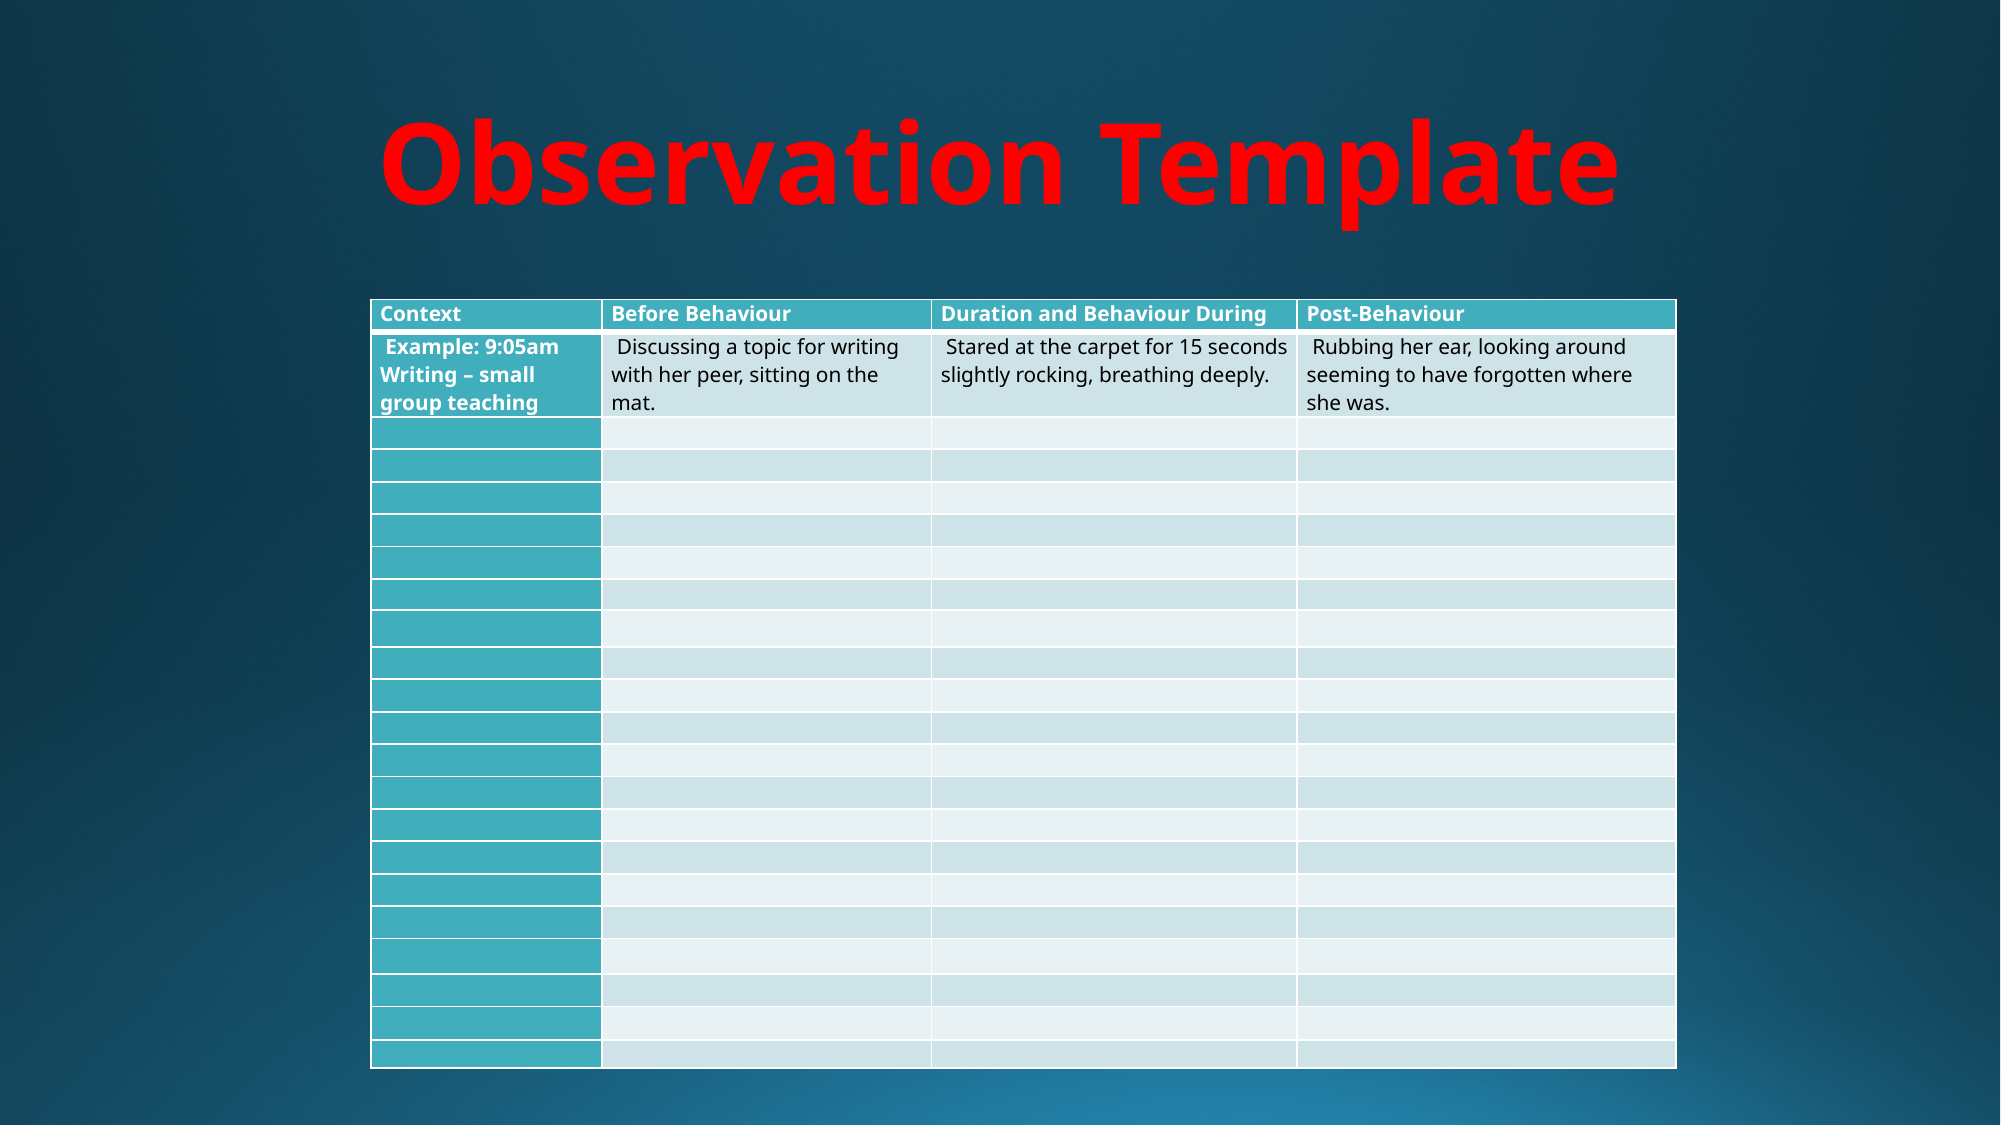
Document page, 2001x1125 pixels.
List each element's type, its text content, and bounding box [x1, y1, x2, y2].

table_cell [603, 648, 931, 678]
table_header Context [372, 300, 601, 329]
table_cell [932, 842, 1296, 873]
table_cell [372, 745, 601, 776]
table_cell [372, 939, 601, 973]
table_cell [1298, 939, 1675, 973]
table_cell [372, 680, 601, 711]
table_cell [1298, 450, 1675, 481]
table_cell [932, 648, 1296, 678]
table_header Duration and Behaviour During [932, 300, 1296, 329]
table_cell [932, 907, 1296, 938]
table_cell [372, 547, 601, 578]
table_cell [372, 842, 601, 873]
table_cell [1298, 907, 1675, 938]
table_cell [372, 515, 601, 546]
table_cell Example: 9:05am Writing – small group teaching [372, 335, 601, 416]
table_cell [932, 418, 1296, 448]
table_cell [603, 515, 931, 546]
table_cell [372, 450, 601, 481]
table_cell [932, 975, 1296, 1006]
table_cell [603, 907, 931, 938]
table_cell [932, 777, 1296, 808]
table_cell [603, 611, 931, 646]
table_cell [603, 450, 931, 481]
table_cell [603, 777, 931, 808]
table_cell [603, 1041, 931, 1067]
table_cell [372, 1041, 601, 1067]
table_cell [932, 515, 1296, 546]
table_cell [603, 1007, 931, 1039]
table_cell [1298, 842, 1675, 873]
table_cell [932, 875, 1296, 905]
table_cell [603, 713, 931, 743]
table_cell [1298, 1007, 1675, 1039]
table_cell [372, 975, 601, 1006]
picture [0, 0, 2001, 1125]
table_cell [603, 842, 931, 873]
table_cell [372, 713, 601, 743]
table_cell [1298, 1041, 1675, 1067]
table_cell Discussing a topic for writing with her peer, sitting on the mat. [603, 335, 931, 416]
table_cell [603, 680, 931, 711]
table_cell [603, 547, 931, 578]
table_cell [932, 483, 1296, 513]
table_cell [1298, 777, 1675, 808]
table_cell [932, 745, 1296, 776]
table_cell [1298, 745, 1675, 776]
table_cell [603, 418, 931, 448]
table_cell [932, 611, 1296, 646]
table_cell Rubbing her ear, looking around seeming to have forgotten where she was. [1298, 335, 1675, 416]
table_cell [932, 939, 1296, 973]
table_cell [1298, 875, 1675, 905]
table_cell [1298, 810, 1675, 840]
table_cell [1298, 648, 1675, 678]
title Observation Template [137, 59, 1863, 278]
table_cell [372, 810, 601, 840]
table_header Post-Behaviour [1298, 300, 1675, 329]
table_cell [372, 611, 601, 646]
table_cell [932, 1007, 1296, 1039]
table_cell [932, 680, 1296, 711]
table_cell [1298, 580, 1675, 609]
table_cell [1298, 713, 1675, 743]
table_cell [372, 580, 601, 609]
table_cell [1298, 680, 1675, 711]
table_cell [932, 580, 1296, 609]
table_cell [1298, 418, 1675, 448]
table_cell [1298, 483, 1675, 513]
table_cell [372, 907, 601, 938]
table_cell [1298, 975, 1675, 1006]
table_cell [372, 875, 601, 905]
table_header Before Behaviour [603, 300, 931, 329]
table_cell [372, 418, 601, 448]
table_cell [1298, 611, 1675, 646]
table_cell [372, 777, 601, 808]
table_cell [932, 450, 1296, 481]
table_cell [603, 745, 931, 776]
table_cell [603, 975, 931, 1006]
table_cell [603, 580, 931, 609]
table_cell [603, 483, 931, 513]
table_cell [372, 1007, 601, 1039]
table_cell [1298, 515, 1675, 546]
table_cell [372, 648, 601, 678]
table_cell [603, 810, 931, 840]
table_cell [932, 713, 1296, 743]
table_cell [372, 483, 601, 513]
table_cell [932, 1041, 1296, 1067]
table_cell [603, 875, 931, 905]
table_cell [932, 810, 1296, 840]
table_cell Stared at the carpet for 15 seconds slightly rocking, breathing deeply. [932, 335, 1296, 416]
table_cell [603, 939, 931, 973]
table_cell [932, 547, 1296, 578]
table_cell [1298, 547, 1675, 578]
